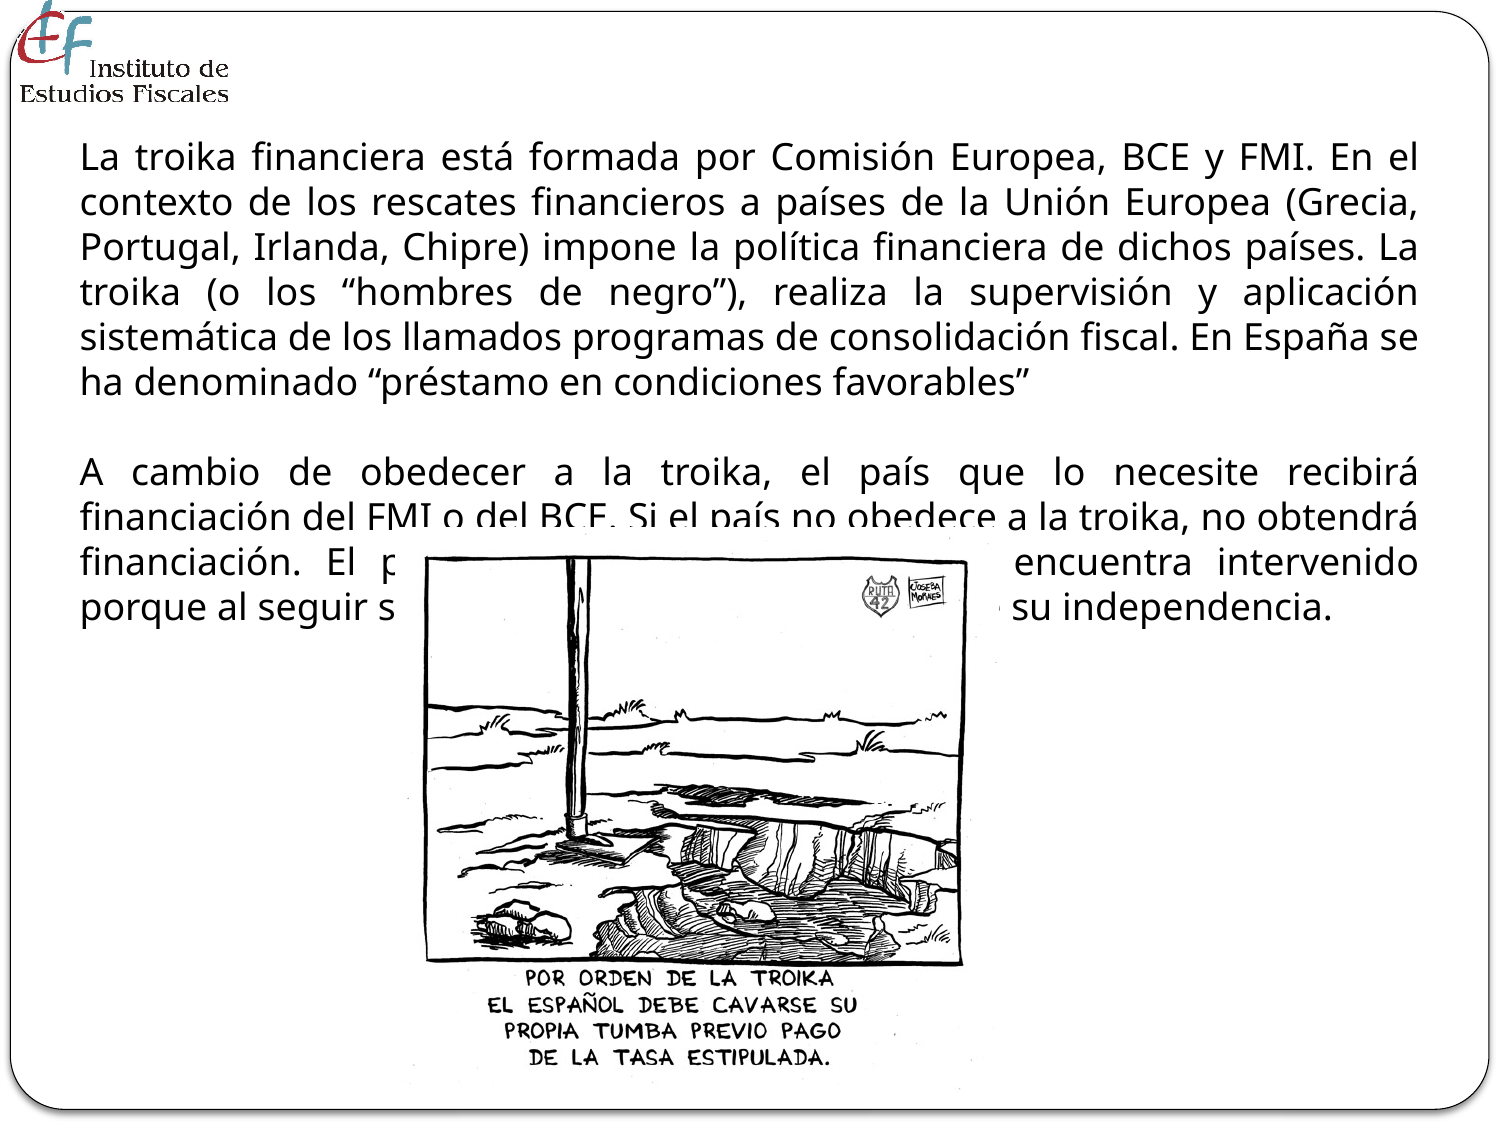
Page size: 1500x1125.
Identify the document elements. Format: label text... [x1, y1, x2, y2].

picture [395, 526, 999, 1097]
picture [17, 0, 228, 102]
text_box La troika financiera está formada por Comisión Europea, BCE y FMI. En el contexto de los rescates financieros a países de la Unión Europea (Grecia, Portugal, Irlanda, Chipre) impone la política financiera de dichos países. La troika (o los “hombres de negro”), realiza la supervisión y aplicación sistemática de los llamados programas de consolidación fiscal. En España se ha denominado “préstamo en condiciones favorables” A cambio de obedecer a la troika, el país que lo necesite recibirá financiación del FMI o del BCE. Si el país no obedece a la troika, no obtendrá financiación. El país financiado por la troika se encuentra intervenido porque al seguir sus directrices pierde gran parte de su independencia. [64, 125, 1436, 636]
